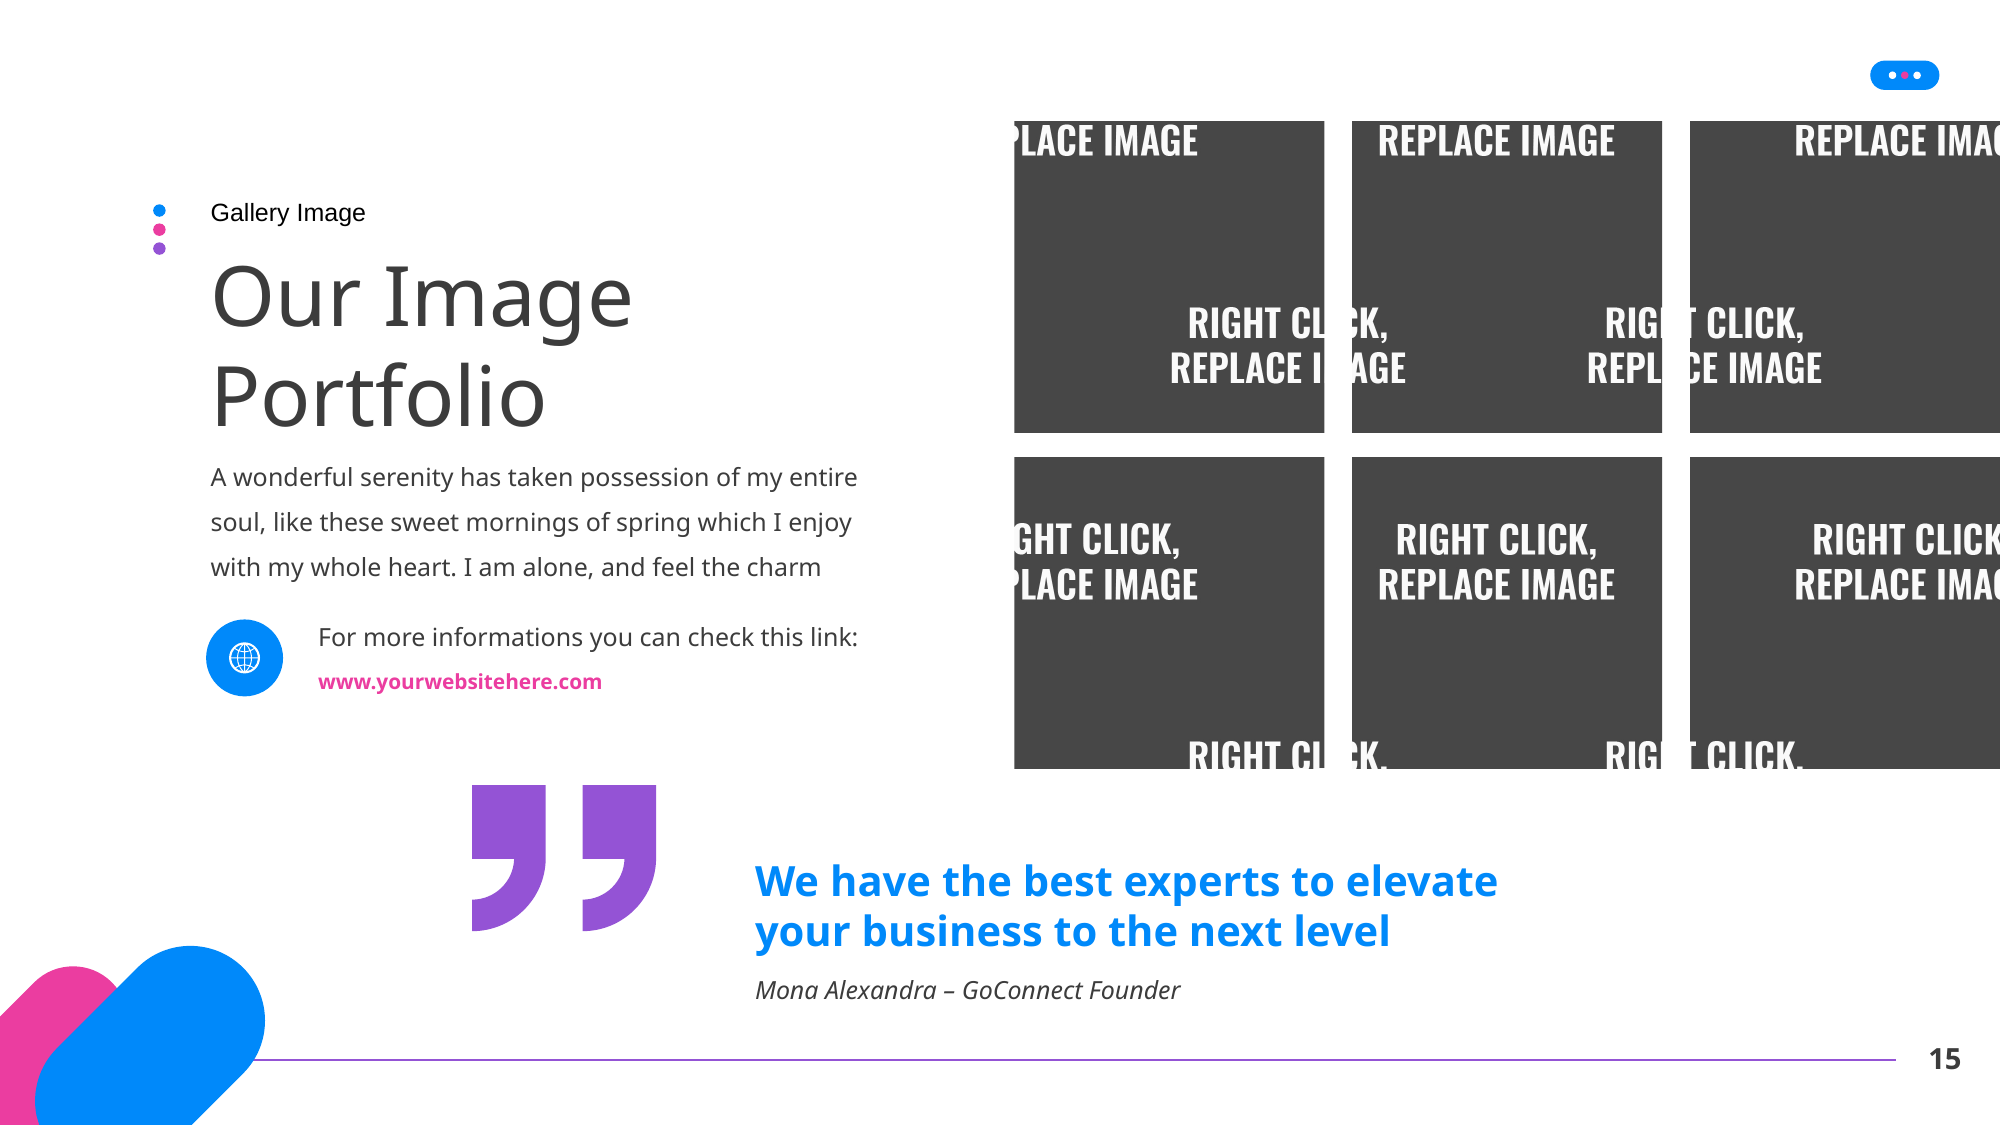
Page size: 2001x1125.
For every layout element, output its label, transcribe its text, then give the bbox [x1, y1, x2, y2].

picture [1690, 121, 2000, 433]
text_box We have the best experts to elevate your business to the next level [740, 847, 1528, 963]
text_box www.yourwebsitehere.com [303, 661, 632, 702]
picture [1352, 121, 1663, 433]
slide_number 15 [1883, 1034, 1977, 1086]
text_box A wonderful serenity has taken possession of my entire soul, like these sweet mornings of spring which I enjoy with my whole heart. I am alone, and feel the charm [195, 439, 878, 589]
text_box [472, 785, 657, 932]
text_box [229, 642, 261, 674]
text_box [205, 618, 285, 698]
text_box Mona Alexandra – GoConnect Founder [740, 952, 1301, 1012]
title Our Image Portfolio [195, 234, 815, 439]
picture [1352, 457, 1663, 769]
picture [1690, 457, 2000, 769]
text_box For more informations you can check this link: [303, 614, 918, 660]
picture [1014, 457, 1325, 769]
subtitle Gallery Image [195, 189, 792, 234]
picture [1014, 121, 1325, 433]
